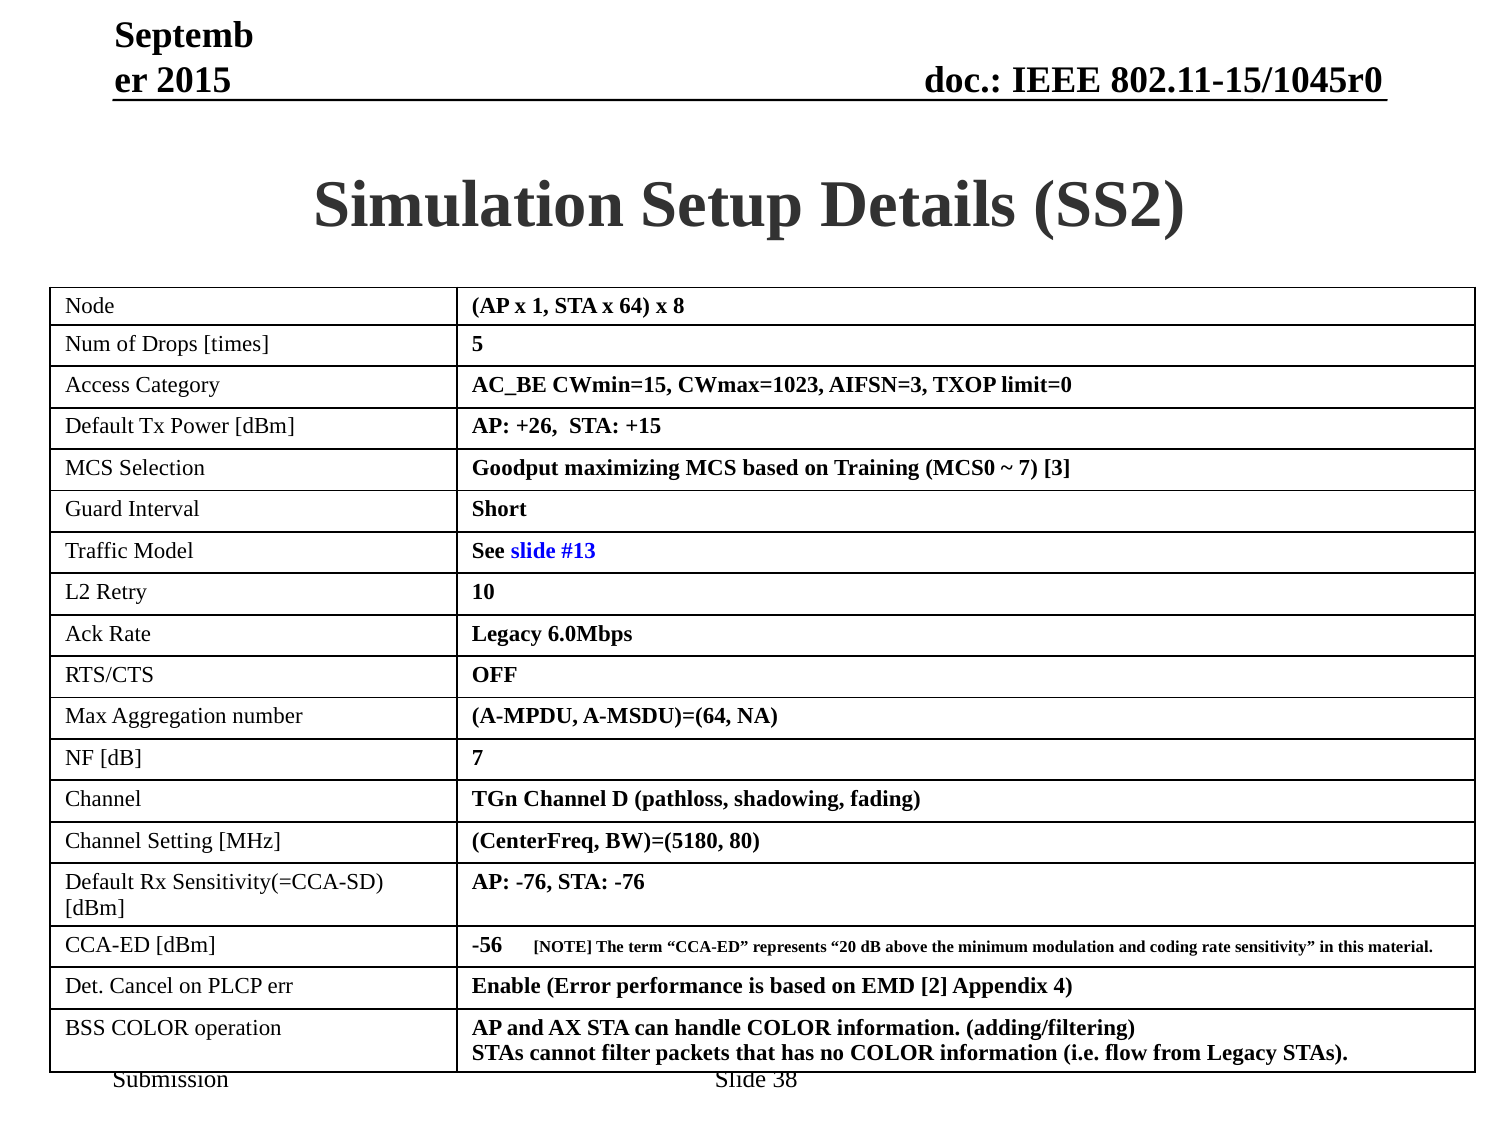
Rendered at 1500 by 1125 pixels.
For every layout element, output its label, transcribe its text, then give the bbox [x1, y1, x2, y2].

table_cell RTS/CTS [51, 657, 456, 697]
table_cell AP: -76, STA: -76 [458, 864, 1474, 925]
table_header (AP x 1, STA x 64) x 8 [458, 288, 1474, 324]
table_cell Access Category [51, 367, 456, 407]
table_cell Num of Drops [times] [51, 326, 456, 365]
table_cell 10 [458, 574, 1474, 614]
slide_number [114, 54, 270, 101]
table_cell See slide #13 [458, 533, 1474, 572]
slide_number Slide 38 [712, 1073, 800, 1093]
table_cell Channel [51, 781, 456, 821]
table_cell Default Rx Sensitivity(=CCA-SD)[dBm] [51, 864, 456, 925]
table_cell Max Aggregation number [51, 698, 456, 738]
table_cell Ack Rate [51, 616, 456, 655]
table_cell NF [dB] [51, 740, 456, 779]
table_cell AC_BE CWmin=15, CWmax=1023, AIFSN=3, TXOP limit=0 [458, 367, 1474, 407]
table_cell Channel Setting [MHz] [51, 823, 456, 862]
table_cell BSS COLOR operation [51, 1010, 456, 1071]
table_header Node [51, 288, 456, 324]
table_cell Det. Cancel on PLCP err [51, 968, 456, 1008]
table_cell CCA-ED [dBm] [51, 927, 456, 966]
table_cell AP and AX STA can handle COLOR information. (adding/filtering) STAs cannot filter packets that has no COLOR information (i.e. flow from Legacy STAs). [458, 1010, 1474, 1071]
table_cell (A-MPDU, A-MSDU)=(64, NA) [458, 698, 1474, 738]
table_cell (CenterFreq, BW)=(5180, 80) [458, 823, 1474, 862]
table_cell 5 [458, 326, 1474, 365]
table_cell -56 [NOTE] The term “CCA-ED” represents “20 dB above the minimum modulation and coding rate sensitivity” in this material. [458, 927, 1474, 966]
table_cell L2 Retry [51, 574, 456, 614]
table_cell Enable (Error performance is based on EMD [2] Appendix 4) [458, 968, 1474, 1008]
table_cell Guard Interval [51, 491, 456, 531]
table_cell OFF [458, 657, 1474, 697]
table_cell AP: +26, STA: +15 [458, 409, 1474, 448]
table_cell Goodput maximizing MCS based on Training (MCS0 ~ 7) [3] [458, 450, 1474, 490]
table_cell 7 [458, 740, 1474, 779]
table_cell Legacy 6.0Mbps [458, 616, 1474, 655]
title Simulation Setup Details (SS2) [112, 112, 1388, 287]
table_cell Traffic Model [51, 533, 456, 572]
table_cell MCS Selection [51, 450, 456, 490]
table_cell Short [458, 491, 1474, 531]
table_cell TGn Channel D (pathloss, shadowing, fading) [458, 781, 1474, 821]
table_cell Default Tx Power [dBm] [51, 409, 456, 448]
